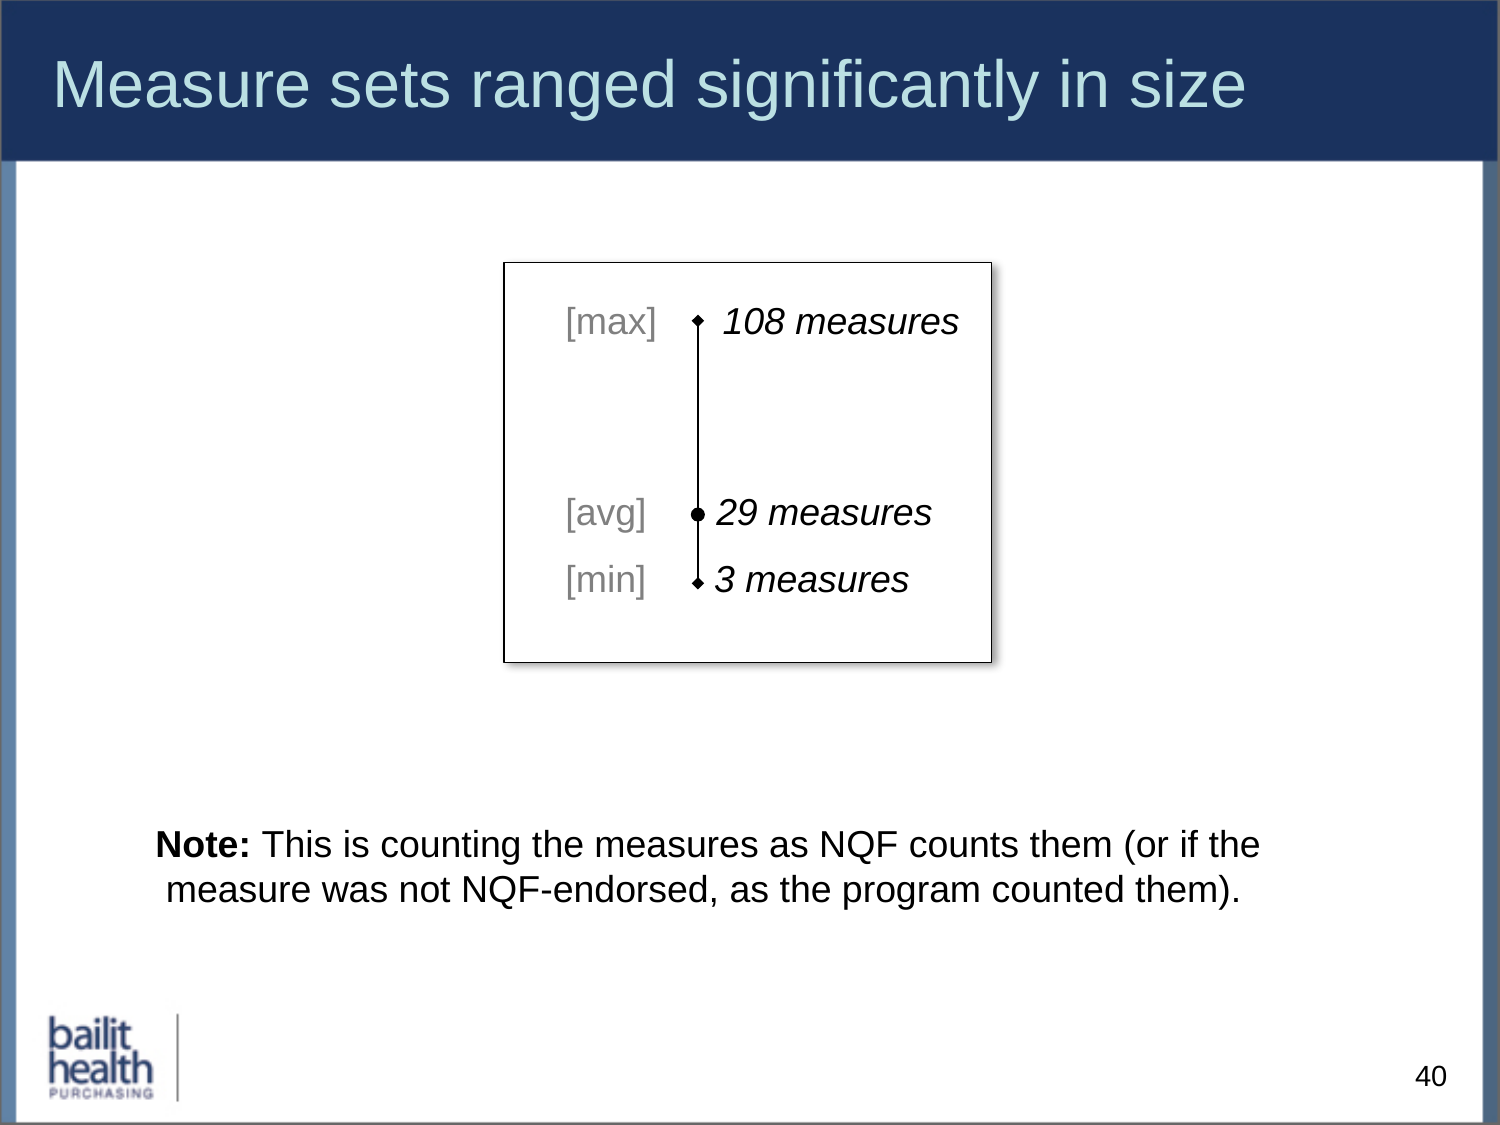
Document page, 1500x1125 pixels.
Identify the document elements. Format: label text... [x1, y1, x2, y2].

title Measure sets ranged significantly in size [37, 0, 1438, 176]
slide_number 40 [1374, 1049, 1463, 1088]
text_box Note: This is counting the measures as NQF counts them (or if the measure was not NQF-endorsed, as the program counted them). [74, 812, 1425, 918]
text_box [503, 262, 992, 663]
picture [0, 0, 1500, 1125]
